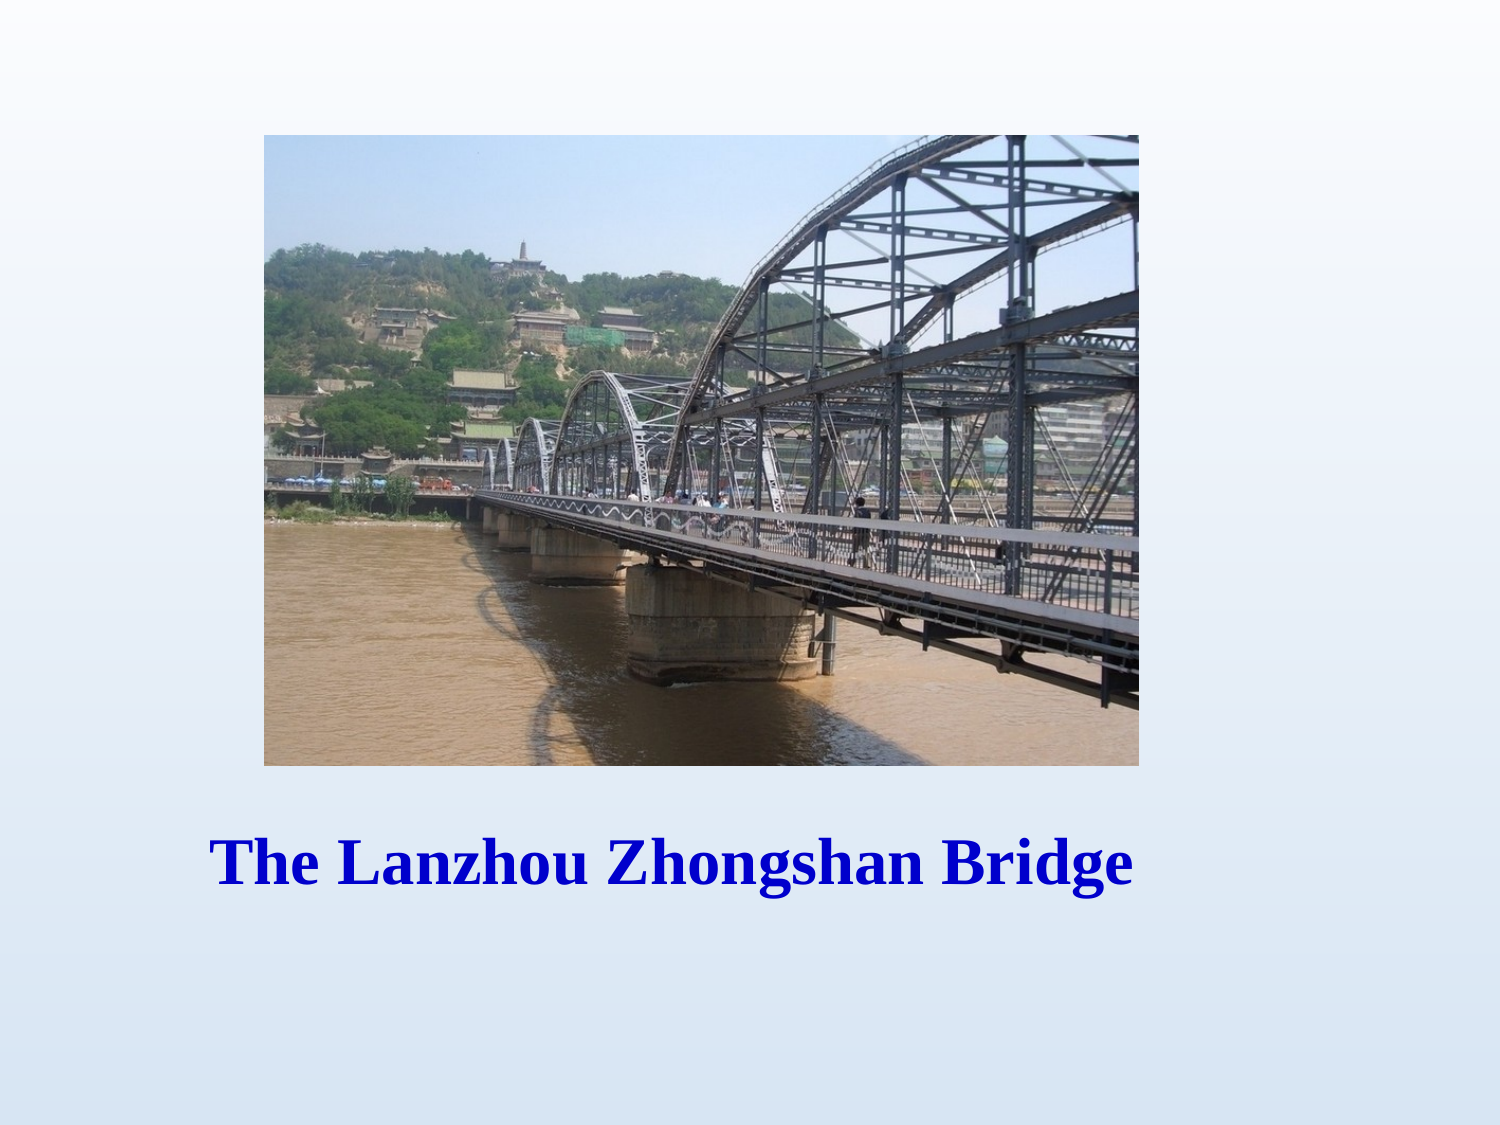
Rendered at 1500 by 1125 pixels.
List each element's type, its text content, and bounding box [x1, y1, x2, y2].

text_box The Lanzhou Zhongshan Bridge [194, 810, 1436, 906]
picture [264, 134, 1139, 766]
